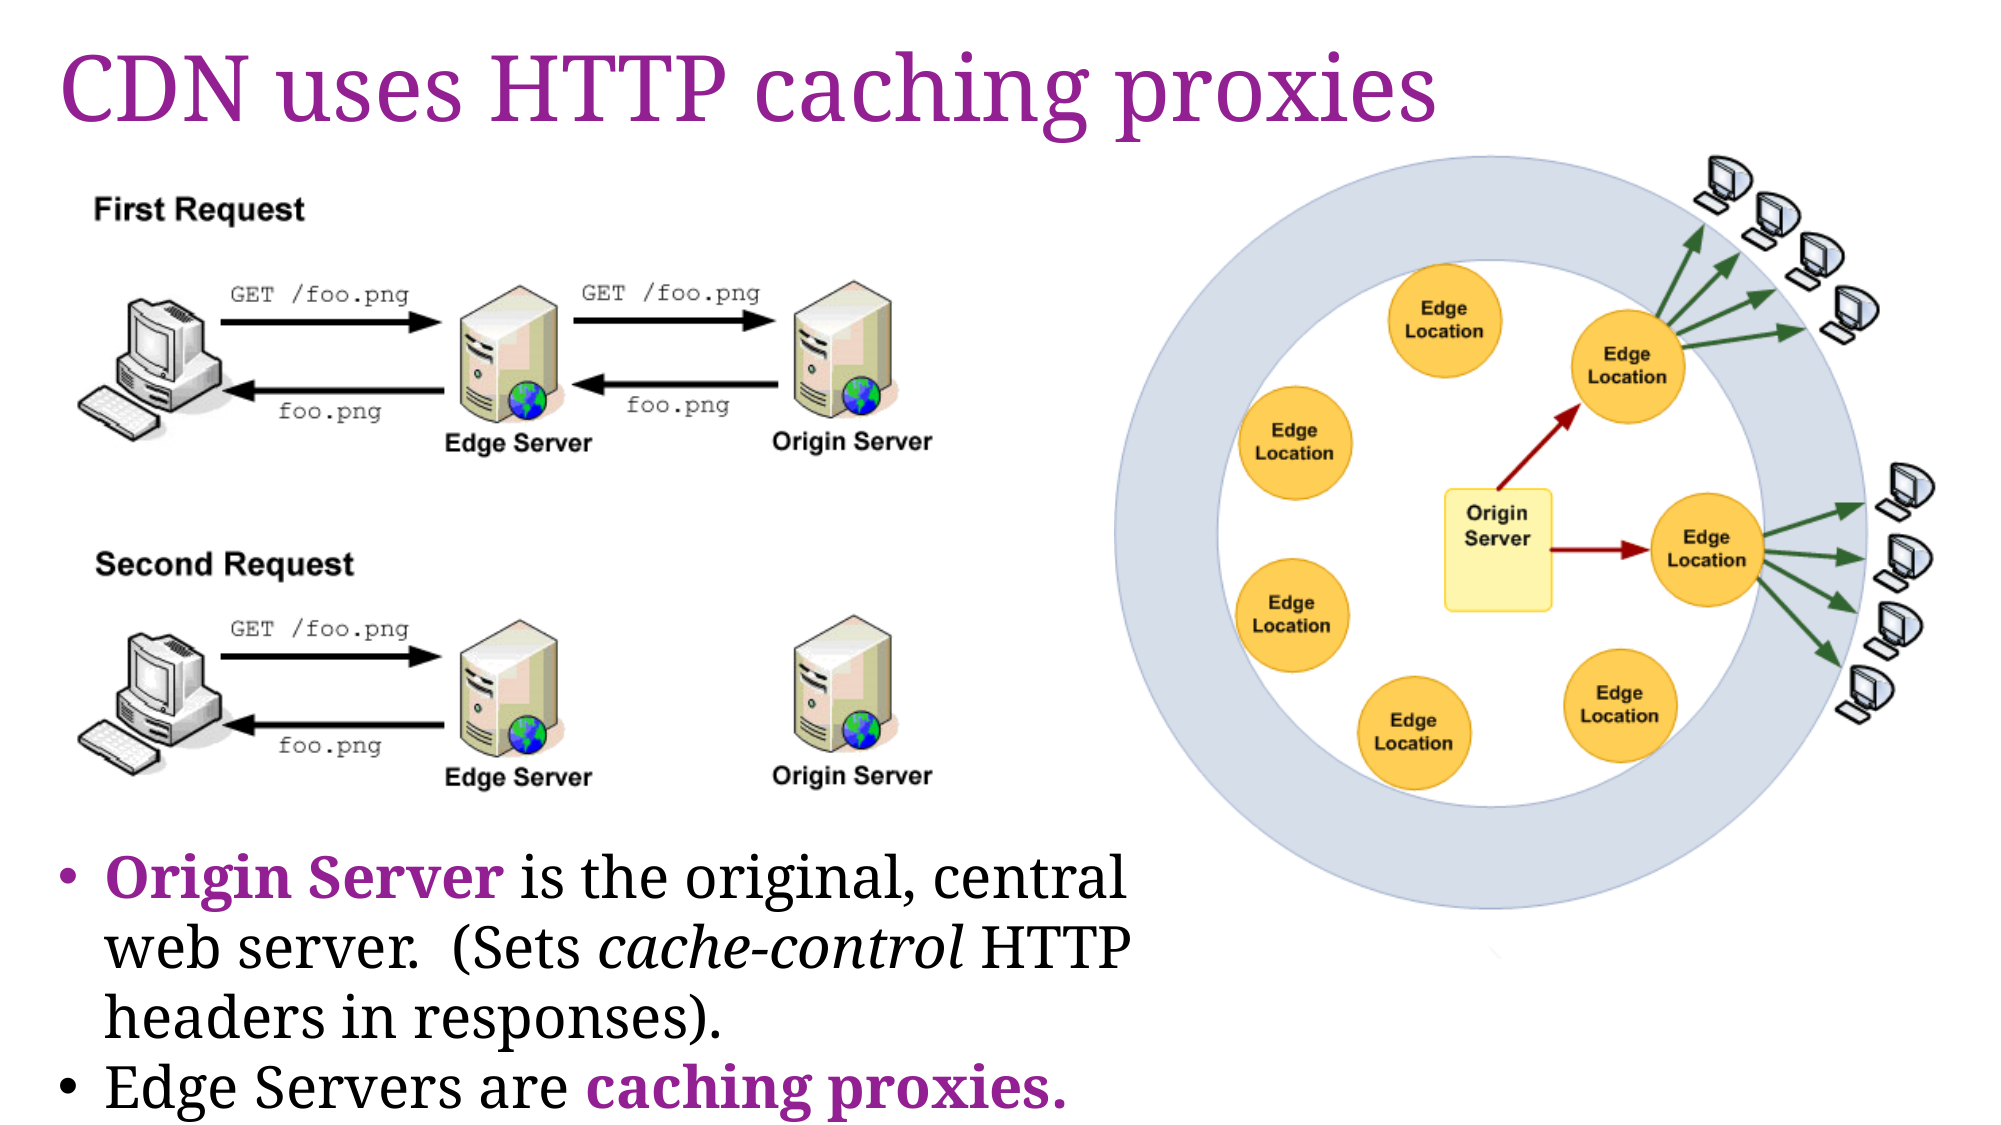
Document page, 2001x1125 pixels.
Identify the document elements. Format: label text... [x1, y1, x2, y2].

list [1114, 142, 1953, 959]
title CDN uses HTTP caching proxies [43, 25, 1953, 158]
text_box Origin Server is the original, central web server. (Sets cache-control HTTP headers in responses). Edge Servers are caching proxies. Ask origin server if don’t have a cached response. [43, 832, 1267, 1125]
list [43, 179, 988, 805]
